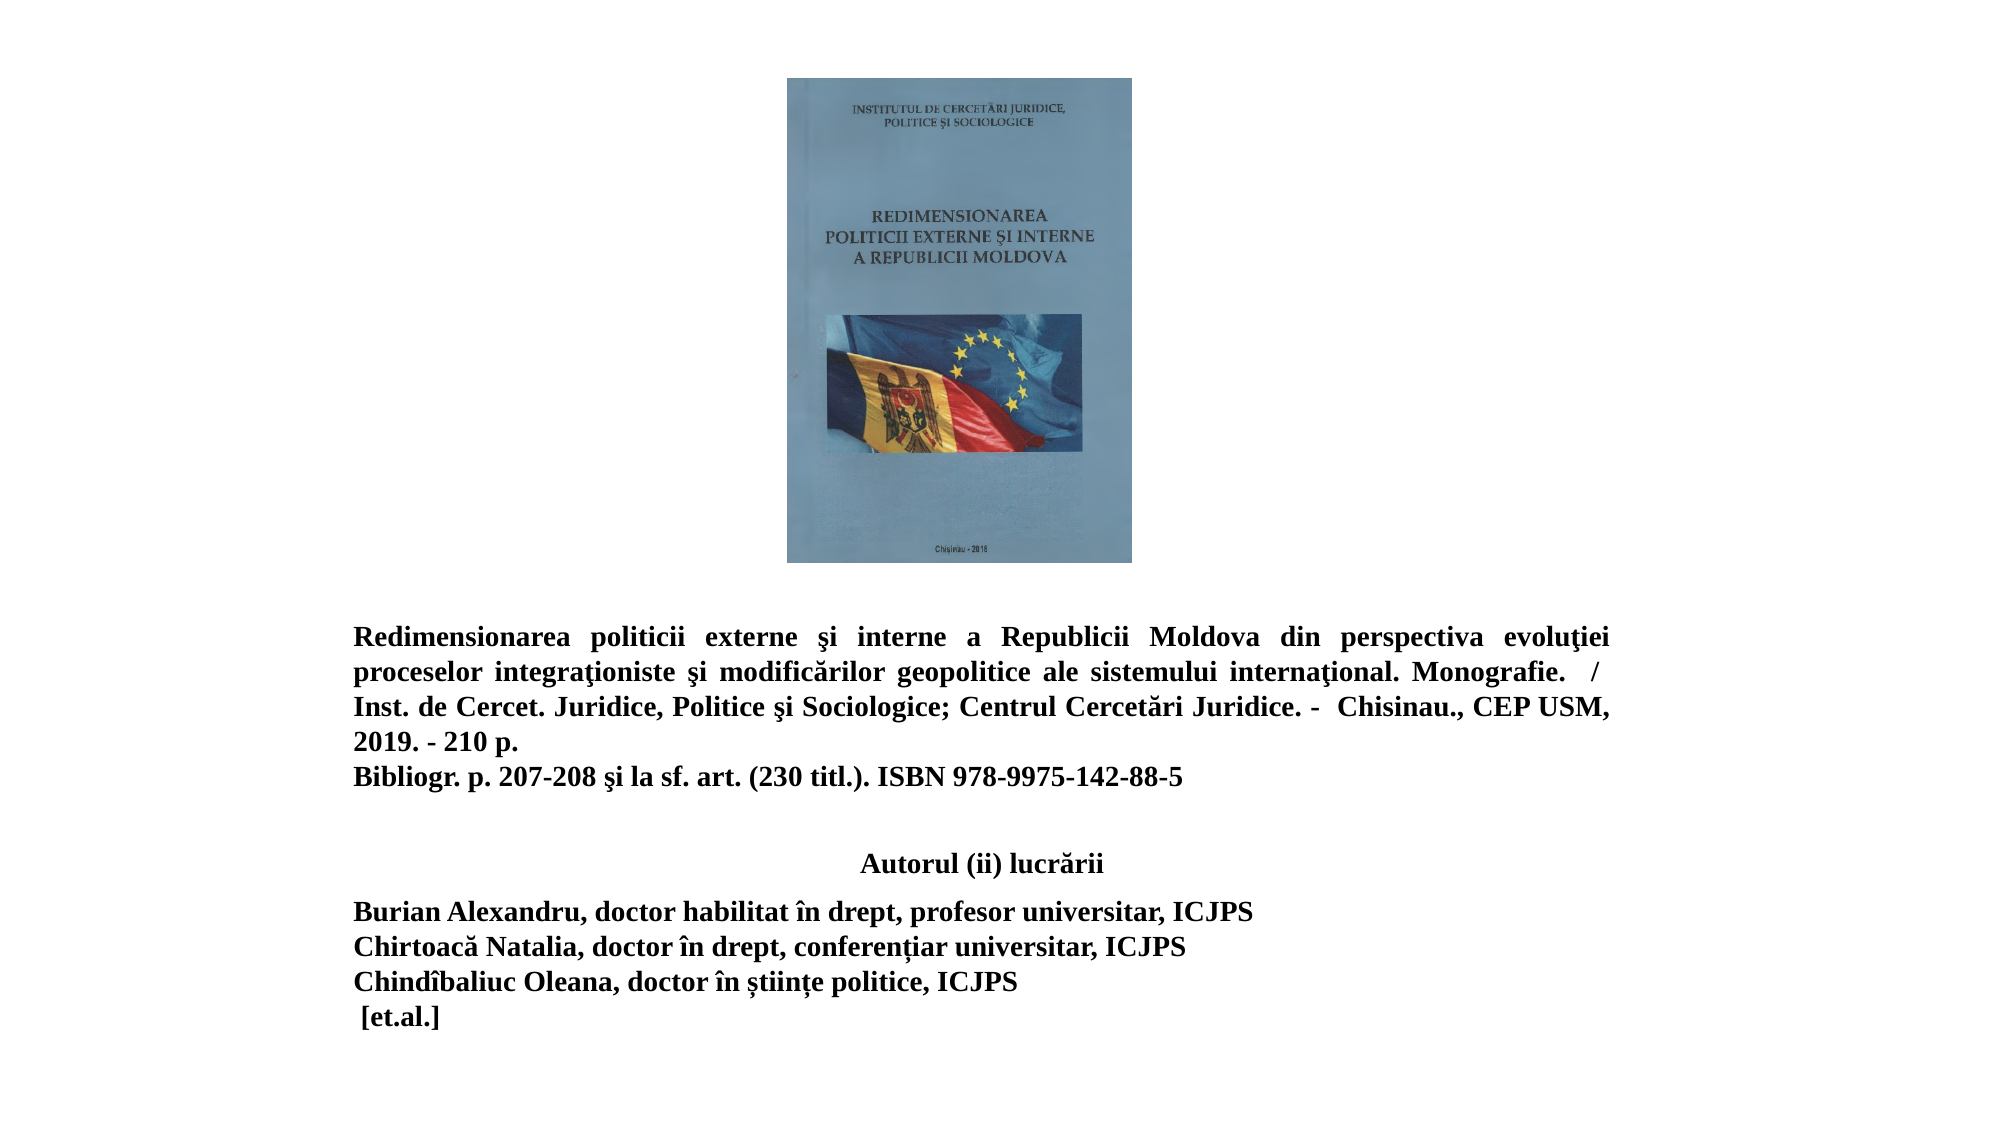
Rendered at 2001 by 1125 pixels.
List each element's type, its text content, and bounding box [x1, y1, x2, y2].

text_box Redimensionarea politicii externe şi interne a Republicii Moldova din perspectiva evoluţiei proceselor integraţioniste şi modificărilor geopolitice ale sistemului internaţional. Monografie. / Inst. de Cercet. Juridice, Politice şi Sociologice; Centrul Cercetări Juridice. - Chisinau., CEP USM, 2019. - 210 p. Bibliogr. p. 207-208 şi la sf. art. (230 titl.). ISBN 978-9975-142-88-5 Autorul (ii) lucrării Burian Alexandru, doctor habilitat în drept, profesor universitar, ICJPS Chirtoacă Natalia, doctor în drept, conferențiar universitar, ICJPS Chindîbaliuc Oleana, doctor în științe politice, ICJPS [et.al.] [338, 609, 1626, 1075]
picture [787, 78, 1132, 563]
